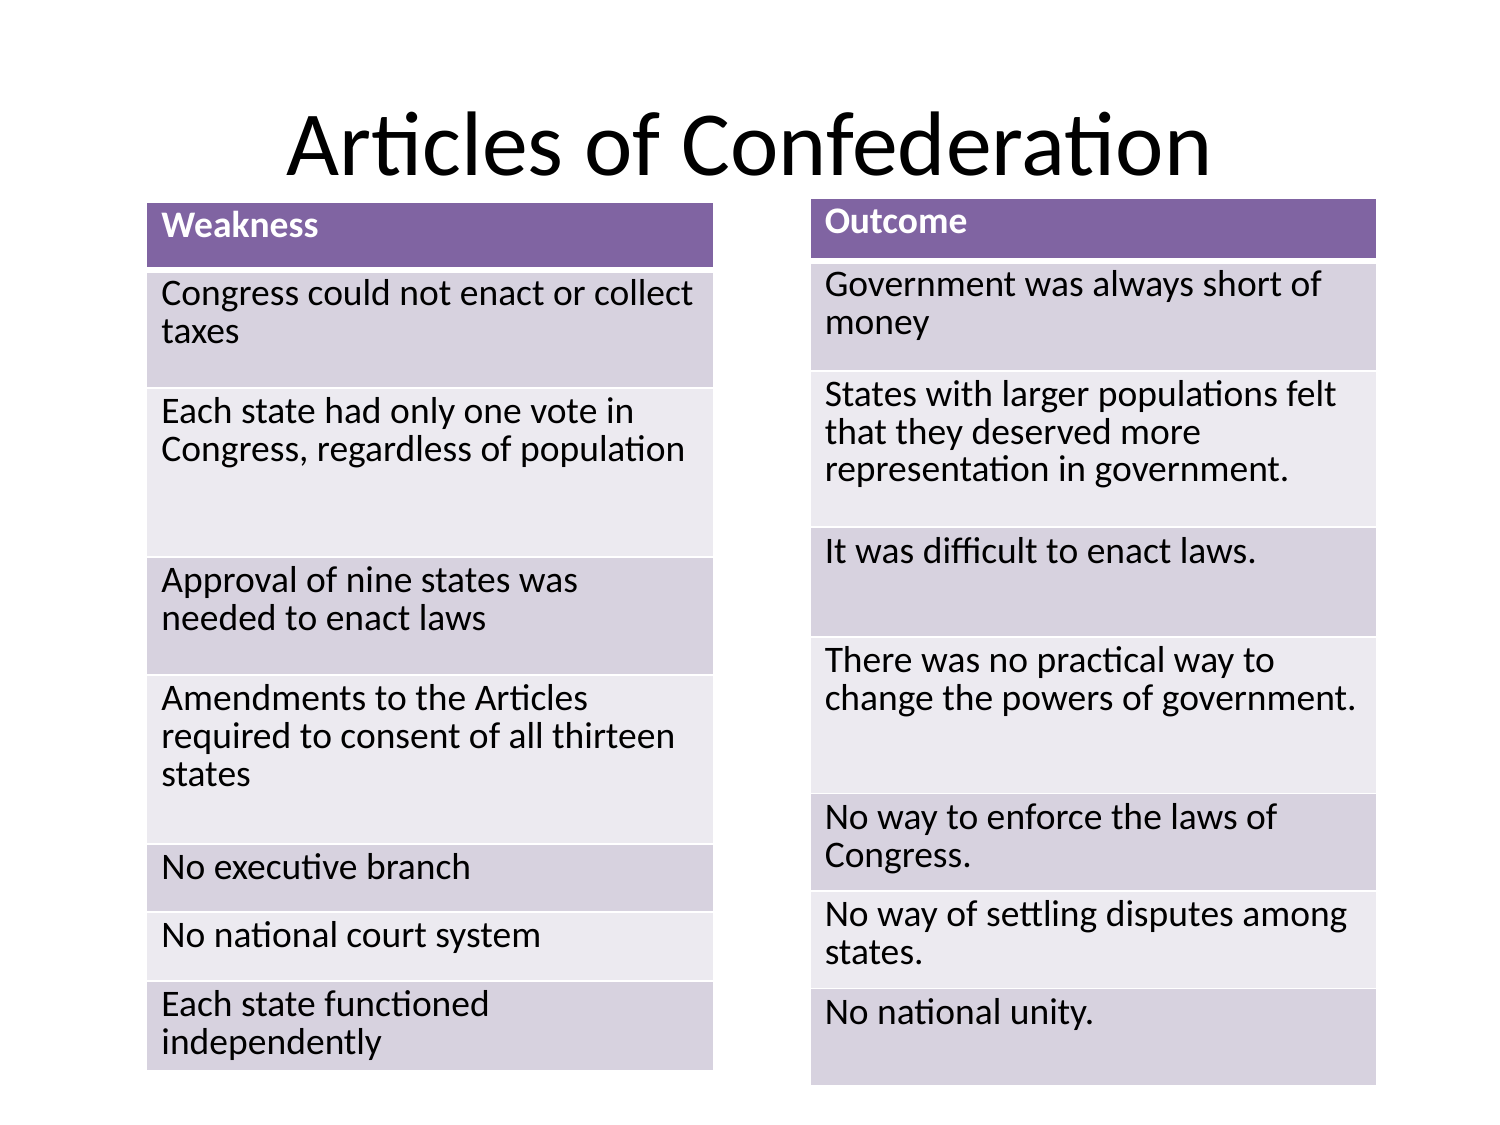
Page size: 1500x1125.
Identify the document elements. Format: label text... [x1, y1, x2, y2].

table_cell There was no practical way to change the powers of government. [811, 638, 1376, 793]
title Articles of Confederation [75, 45, 1425, 233]
table_cell Approval of nine states was needed to enact laws [147, 558, 713, 674]
table_cell Government was always short of money [811, 264, 1376, 370]
table_cell It was difficult to enact laws. [811, 528, 1376, 636]
table_cell Congress could not enact or collect taxes [147, 273, 713, 387]
table_cell No way to enforce the laws of Congress. [811, 794, 1376, 890]
table_cell No national unity. [811, 989, 1376, 1085]
table_header Weakness [147, 203, 713, 267]
table_cell States with larger populations felt that they deserved more representation in government. [811, 372, 1376, 526]
table_cell Amendments to the Articles required to consent of all thirteen states [147, 676, 713, 843]
table_cell No national court system [147, 913, 713, 980]
table_cell No executive branch [147, 845, 713, 911]
table_cell Each state had only one vote in Congress, regardless of population [147, 389, 713, 556]
table_cell No way of settling disputes among states. [811, 892, 1376, 988]
table_header Outcome [811, 199, 1376, 258]
table_cell Each state functioned independently [147, 982, 713, 1070]
